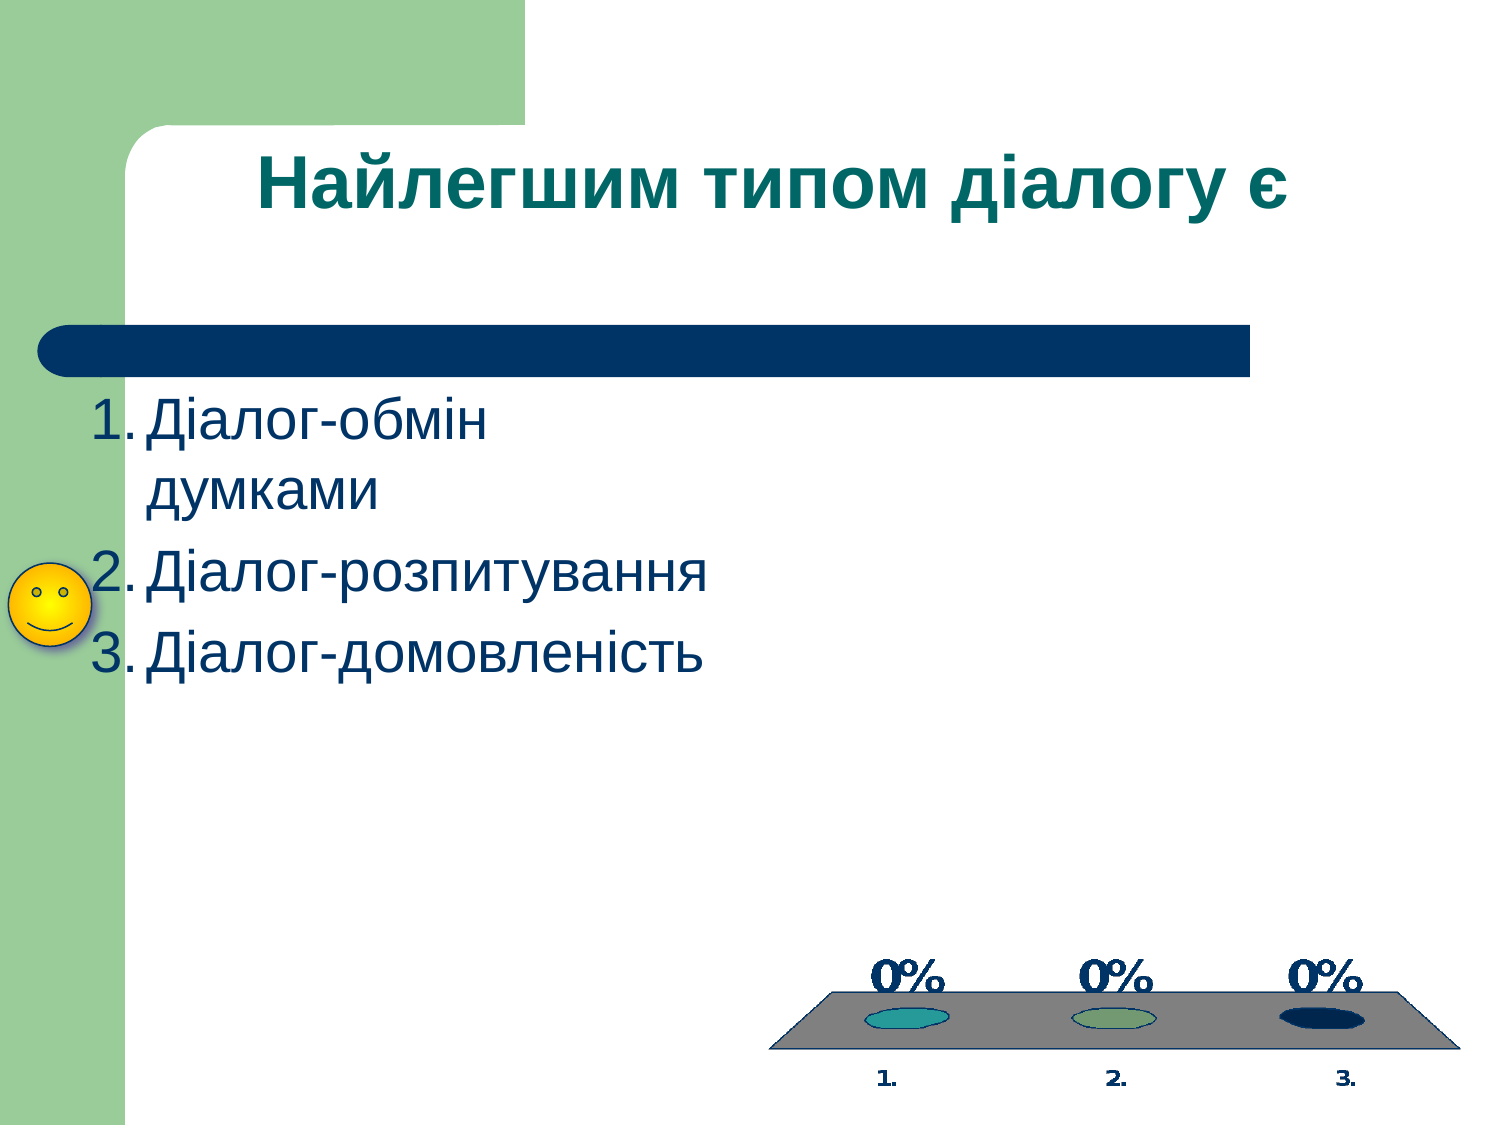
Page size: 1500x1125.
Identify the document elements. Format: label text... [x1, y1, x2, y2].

text_box [8, 563, 75, 647]
picture [749, 371, 1500, 1125]
list Діалог-обмін думками Діалог-розпитування Діалог-домовленість [75, 373, 746, 1024]
title Найлегшим типом діалогу є [171, 45, 1375, 233]
